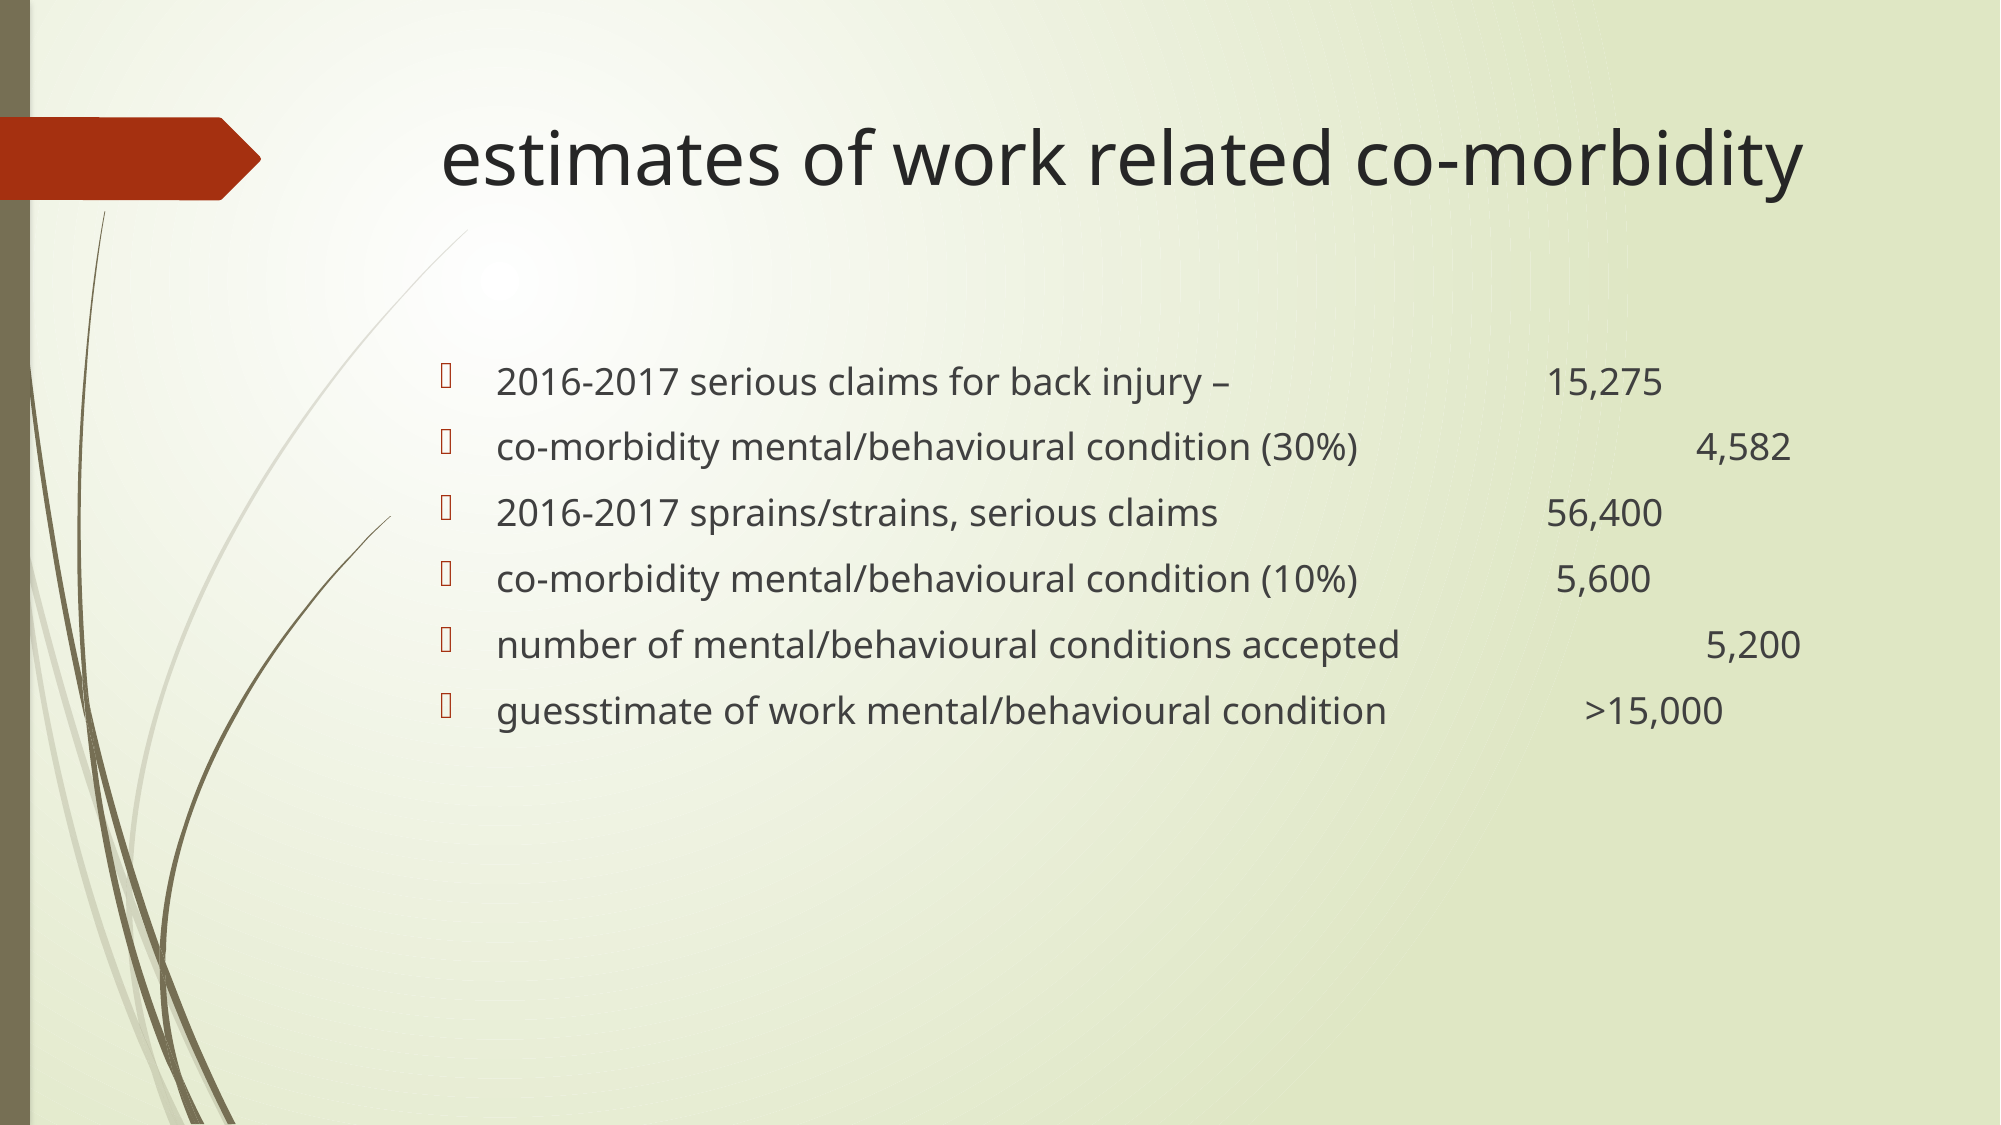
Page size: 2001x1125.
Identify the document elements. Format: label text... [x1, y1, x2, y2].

title estimates of work related co-morbidity [425, 102, 1888, 313]
list 2016-2017 serious claims for back injury – 15,275 co-morbidity mental/behavioural condition (30%) 4,582 2016-2017 sprains/strains, serious claims 56,400 co-morbidity mental/behavioural condition (10%) 5,600 number of mental/behavioural conditions accepted 5,200 guesstimate of work mental/behavioural condition >15,000 [424, 350, 1888, 970]
